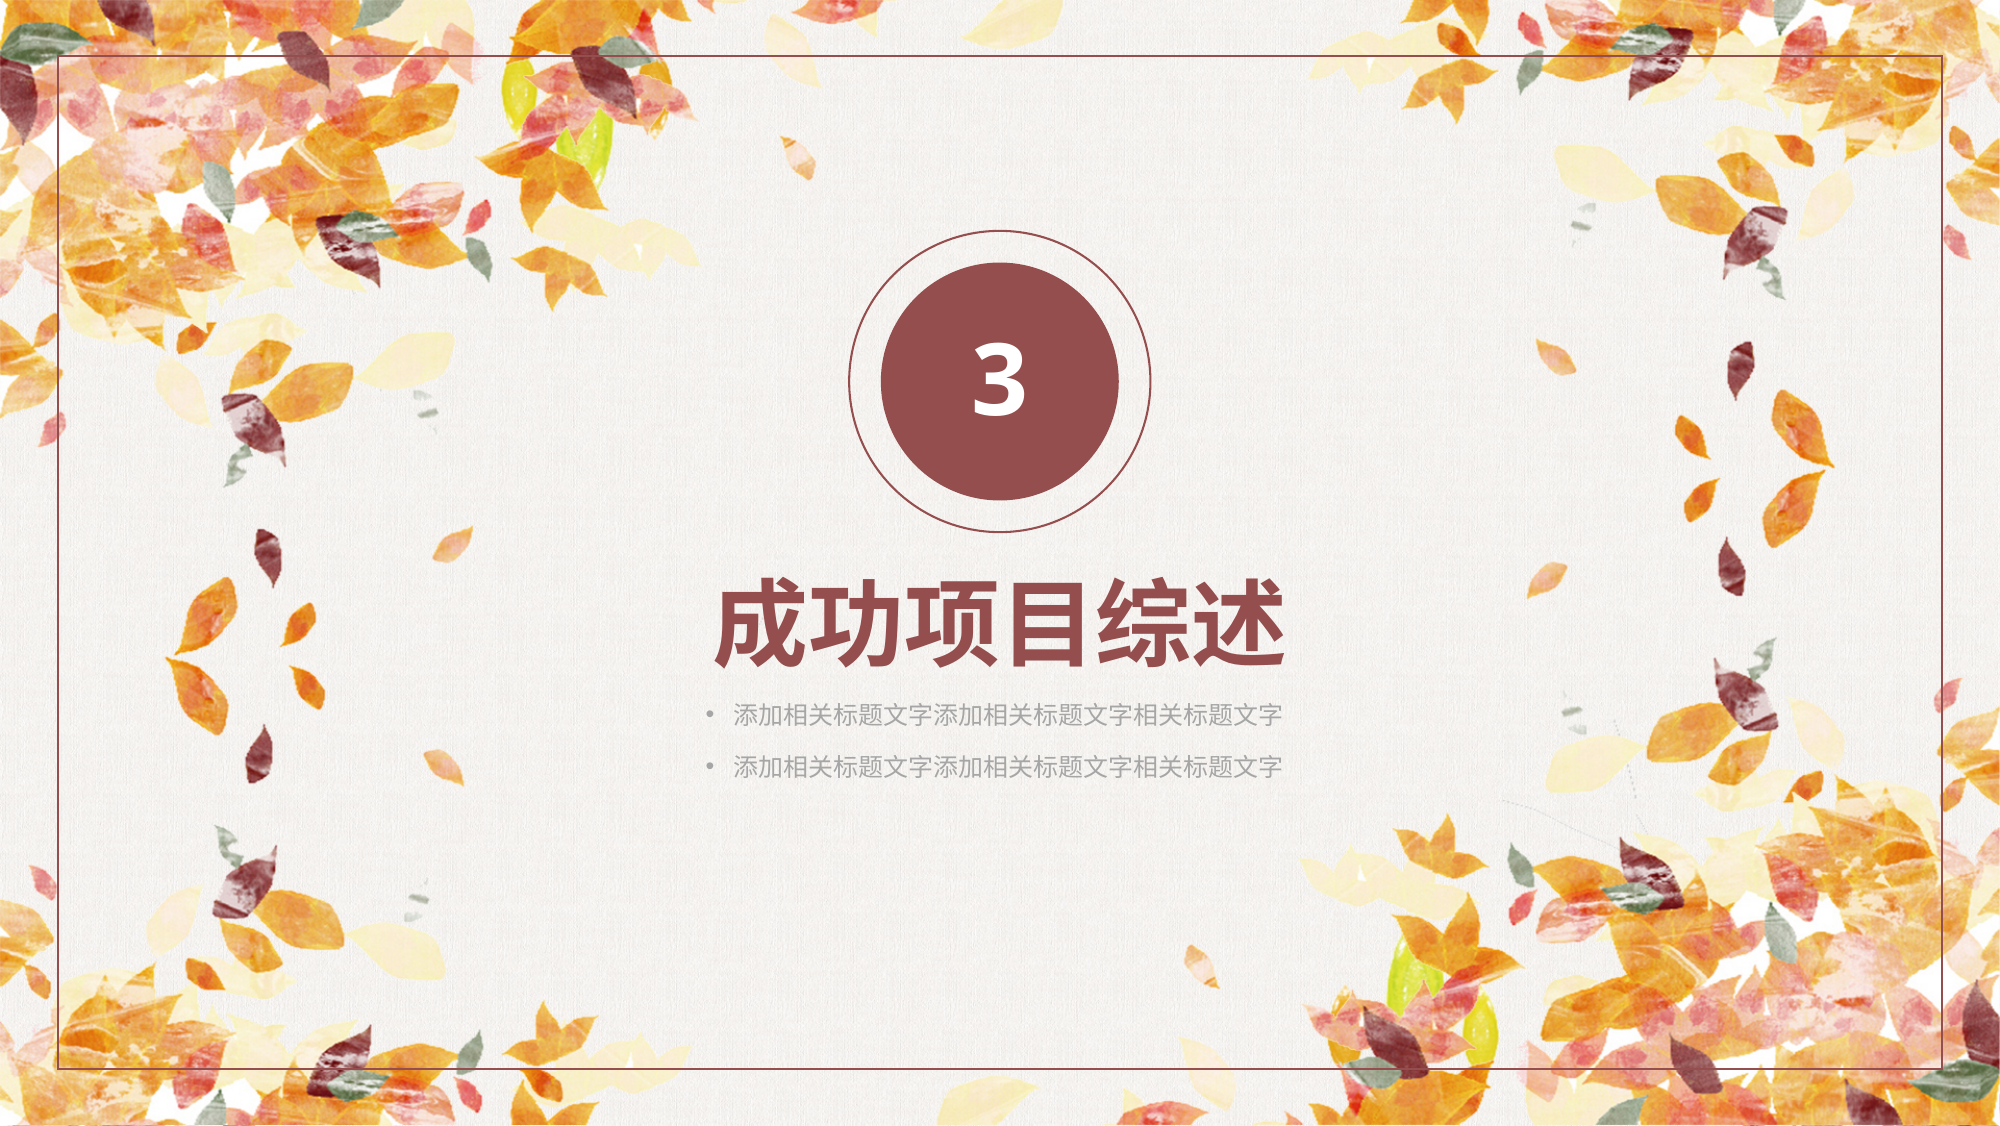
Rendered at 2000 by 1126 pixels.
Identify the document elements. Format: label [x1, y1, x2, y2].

text_box [849, 230, 1151, 533]
picture [0, 0, 2000, 1126]
